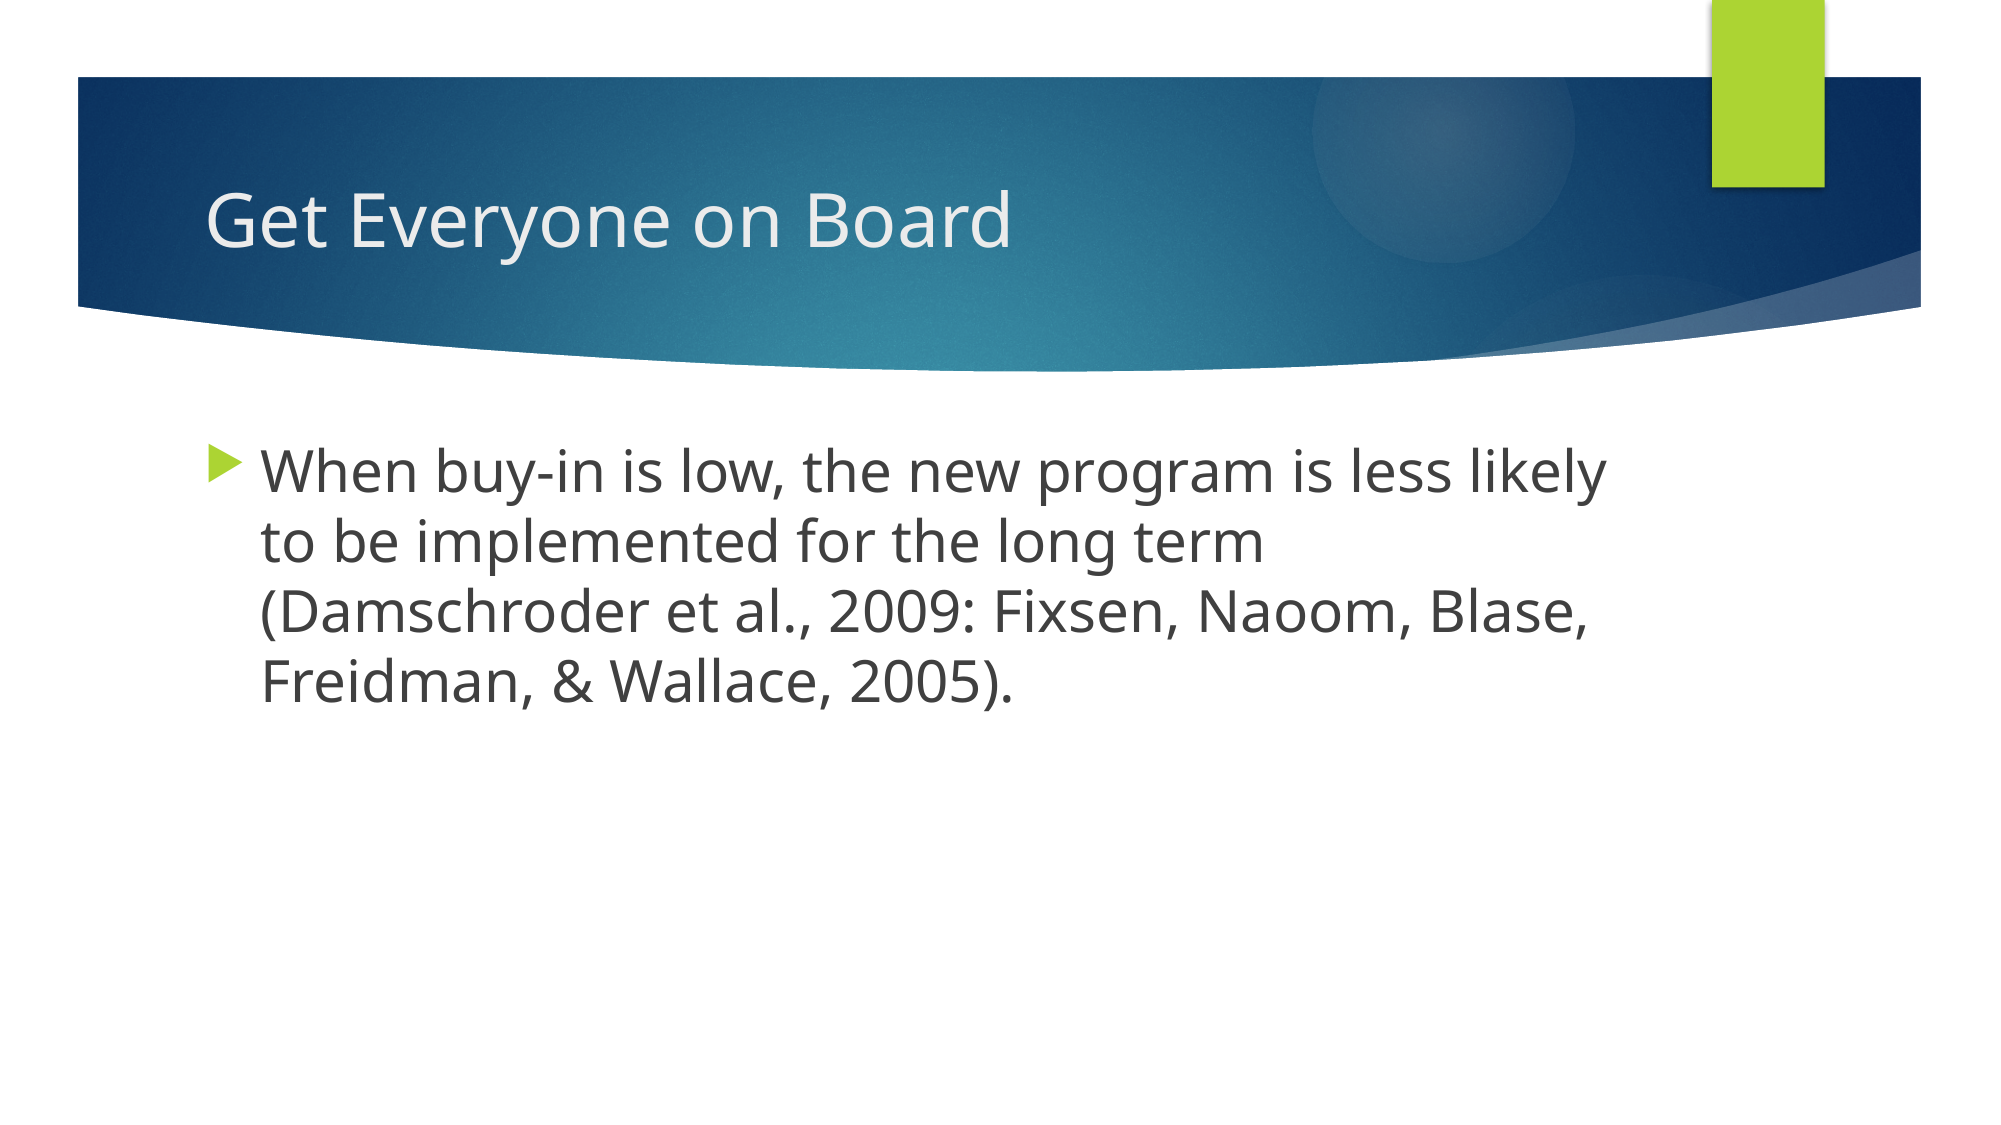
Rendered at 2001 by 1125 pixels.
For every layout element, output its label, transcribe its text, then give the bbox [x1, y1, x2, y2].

title Get Everyone on Board [189, 159, 1627, 276]
list When buy-in is low, the new program is less likely to be implemented for the long term (Damschroder et al., 2009: Fixsen, Naoom, Blase, Freidman, & Wallace, 2005). [189, 427, 1627, 988]
